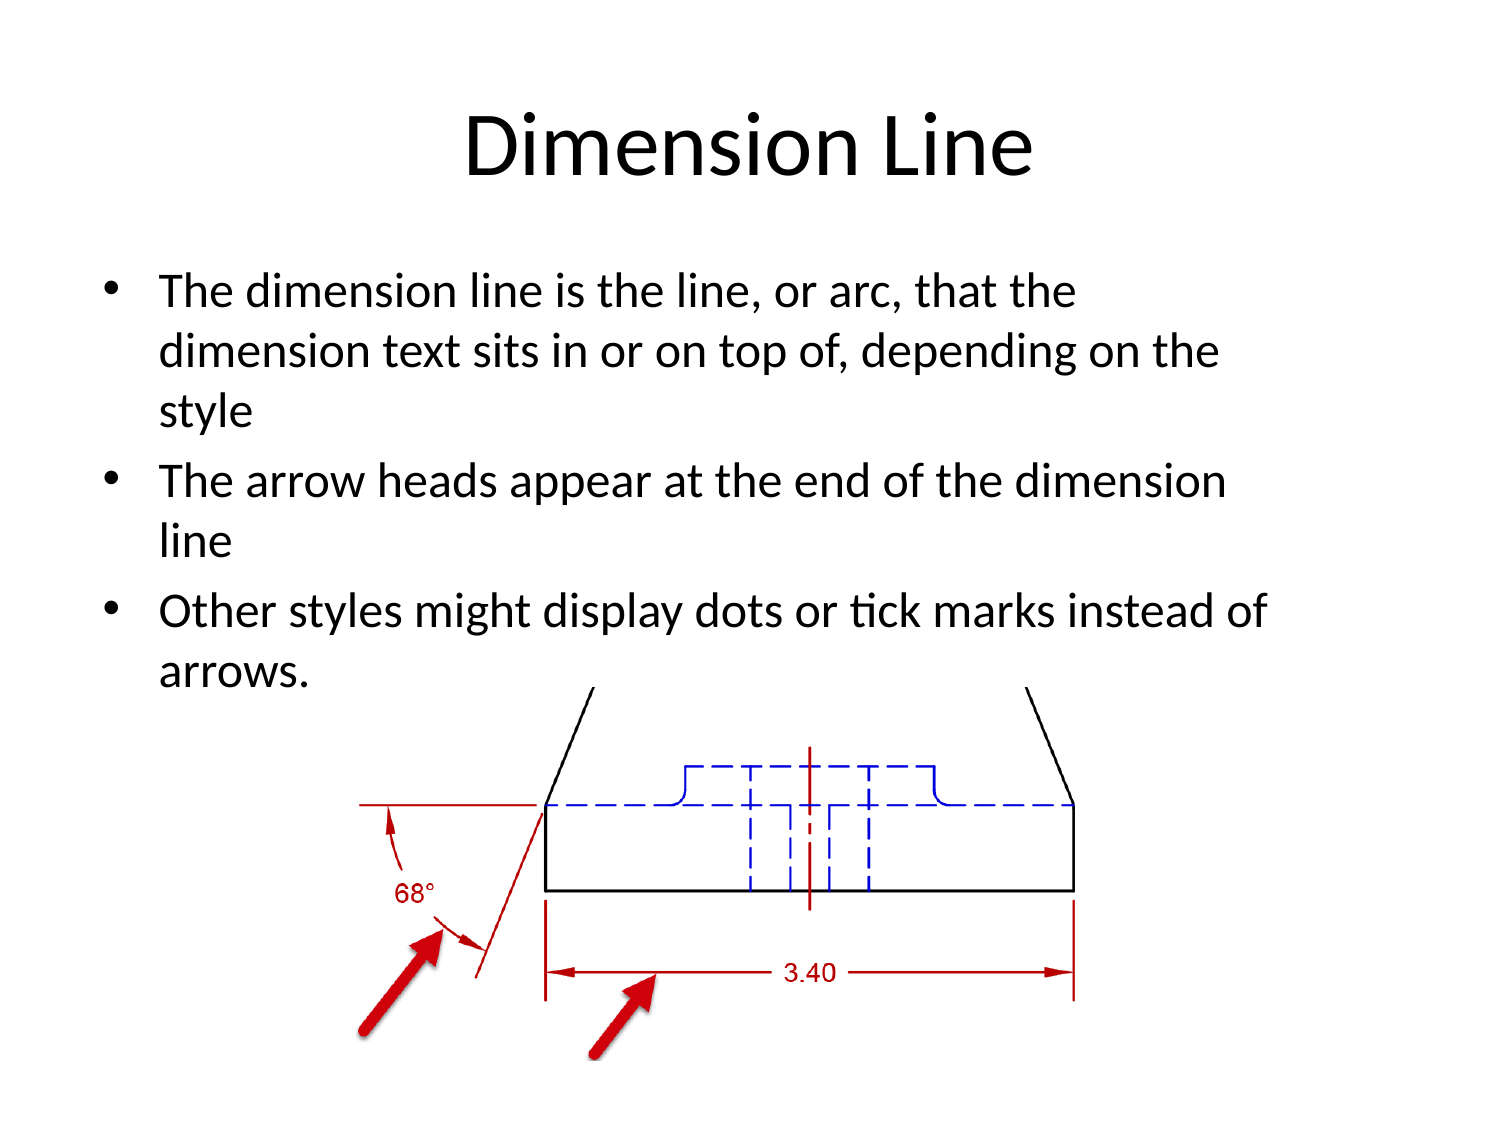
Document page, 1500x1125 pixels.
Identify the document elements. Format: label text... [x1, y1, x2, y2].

title Dimension Line [75, 45, 1425, 233]
list The dimension line is the line, or arc, that the dimension text sits in or on top of, depending on the style The arrow heads appear at the end of the dimension line Other styles might display dots or tick marks instead of arrows. [87, 249, 1313, 950]
picture [356, 687, 1076, 1062]
